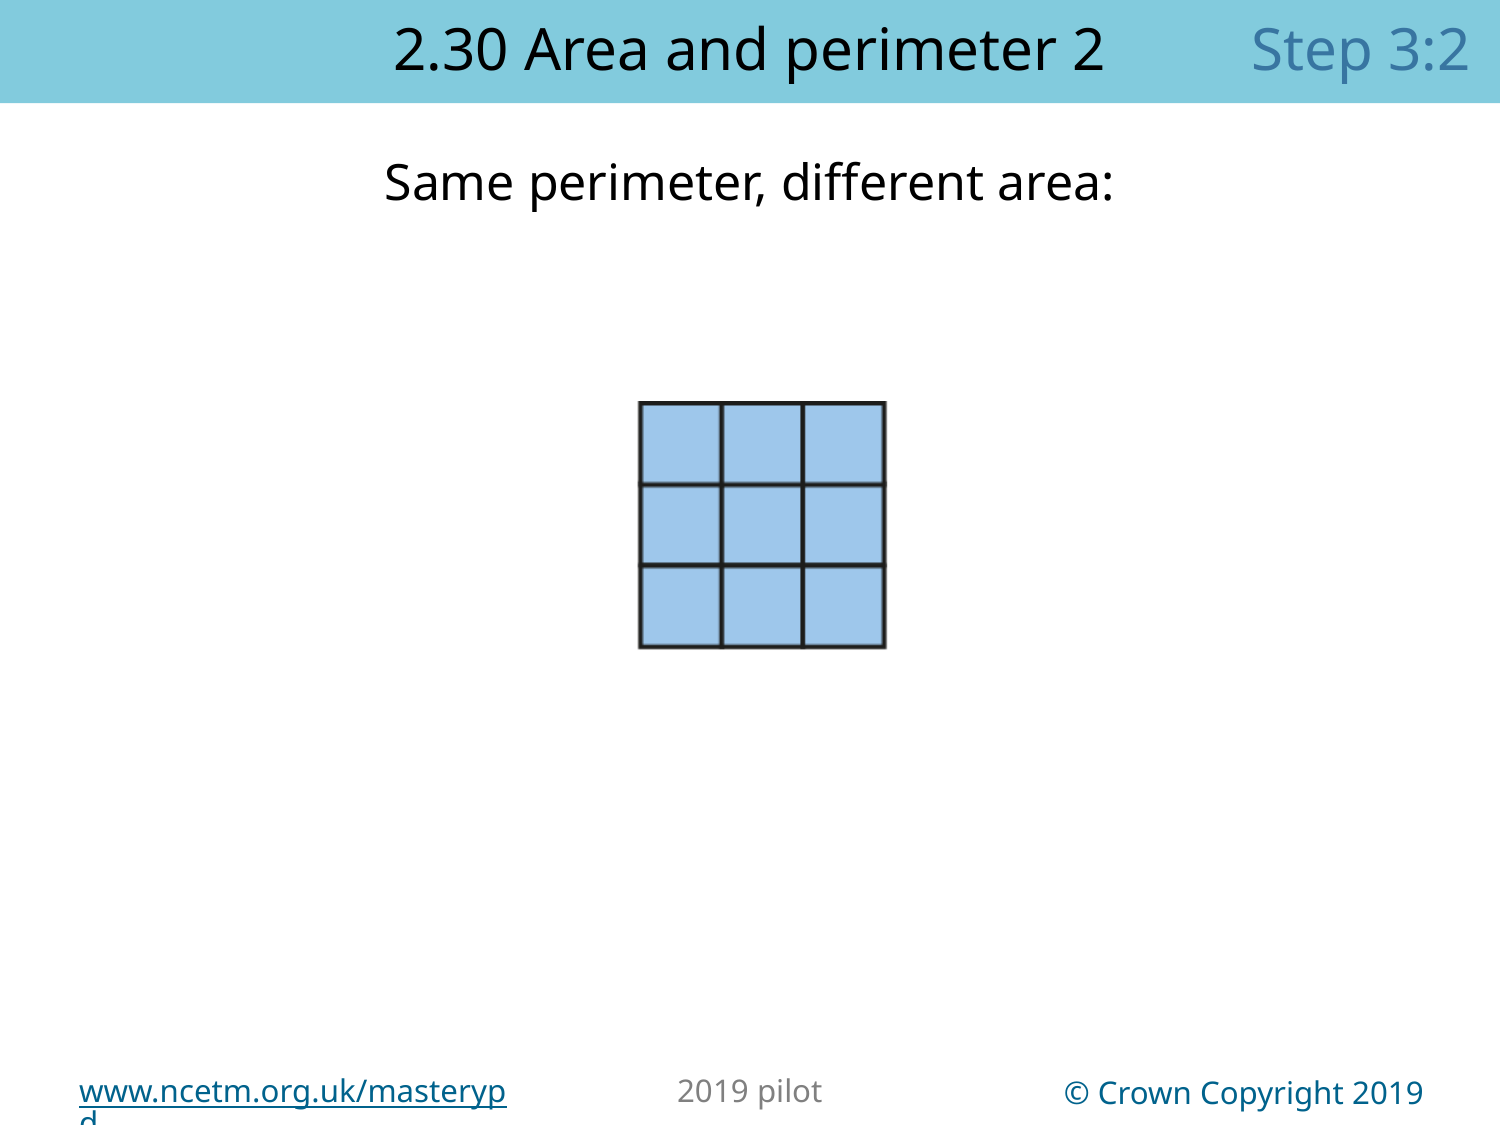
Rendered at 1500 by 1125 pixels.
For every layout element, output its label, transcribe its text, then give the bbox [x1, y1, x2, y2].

list Step 3:2 [0, 0, 1500, 104]
text_box Same perimeter, different area: [45, 143, 1455, 218]
picture [101, 401, 1399, 723]
